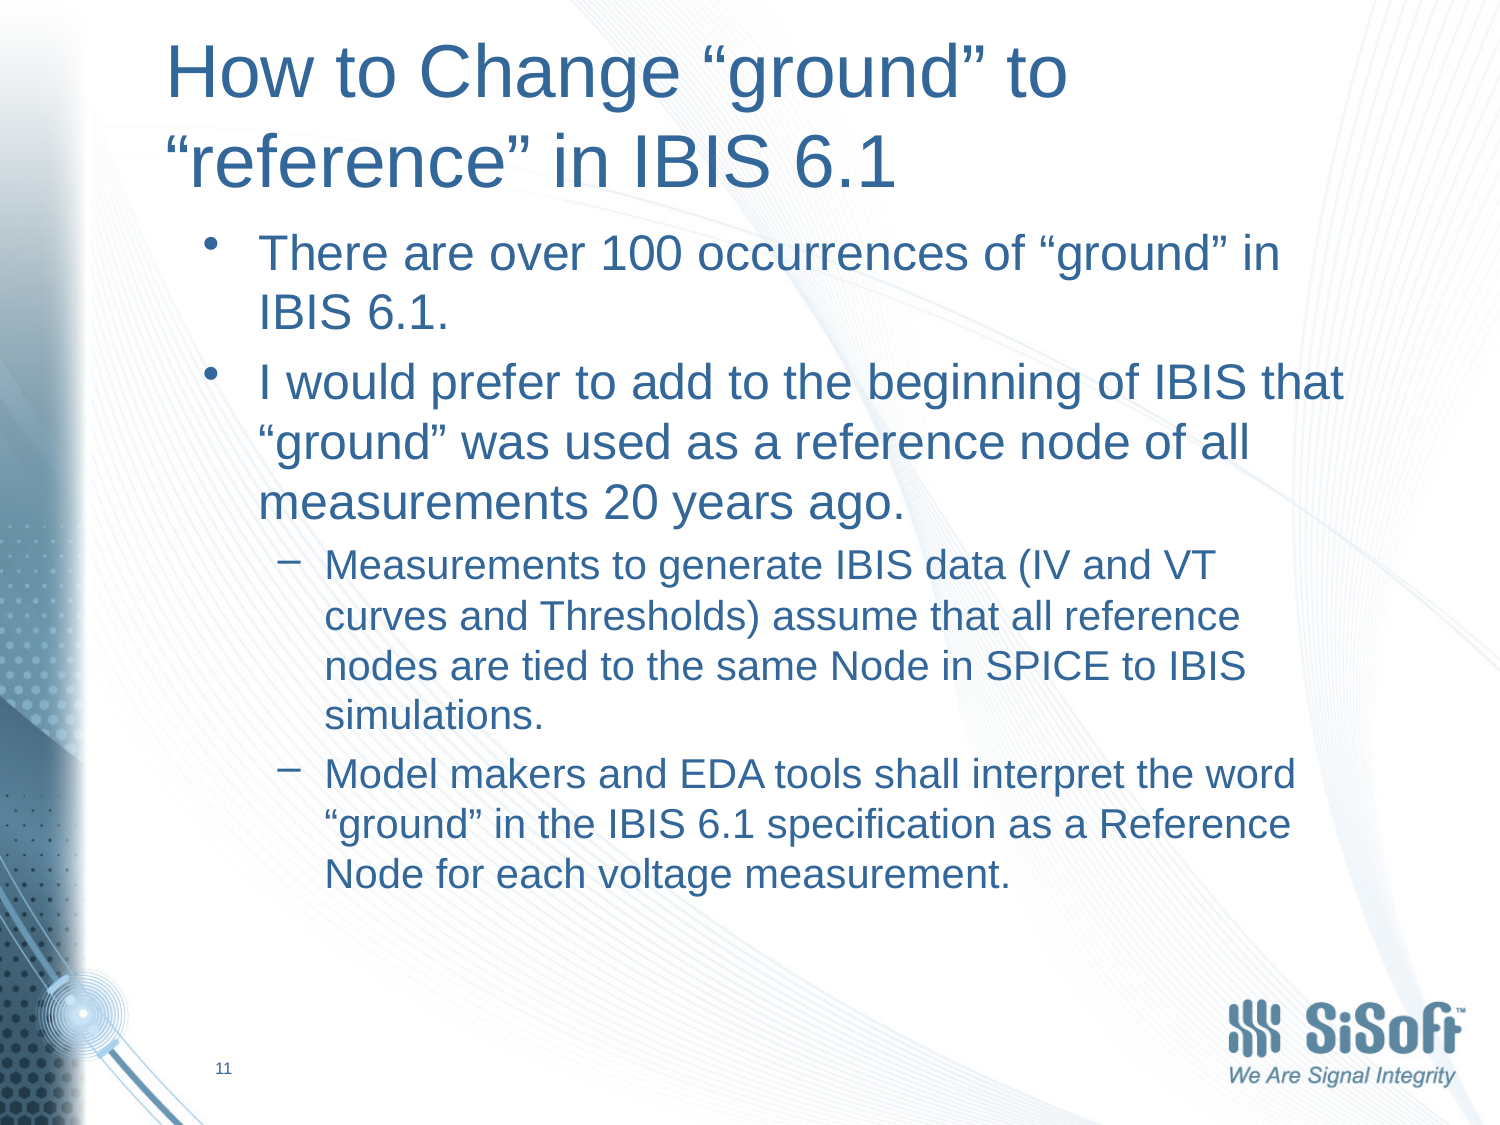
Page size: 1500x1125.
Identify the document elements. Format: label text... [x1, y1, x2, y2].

list There are over 100 occurrences of “ground” in IBIS 6.1. I would prefer to add to the beginning of IBIS that “ground” was used as a reference node of all measurements 20 years ago. Measurements to generate IBIS data (IV and VT curves and Thresholds) assume that all reference nodes are tied to the same Node in SPICE to IBIS simulations. Model makers and EDA tools shall interpret the word “ground” in the IBIS 6.1 specification as a Reference Node for each voltage measurement. [187, 212, 1363, 963]
picture [0, 0, 1500, 1125]
footer 11 [200, 1050, 975, 1104]
title How to Change “ground” to “reference” in IBIS 6.1 [150, 24, 1300, 200]
